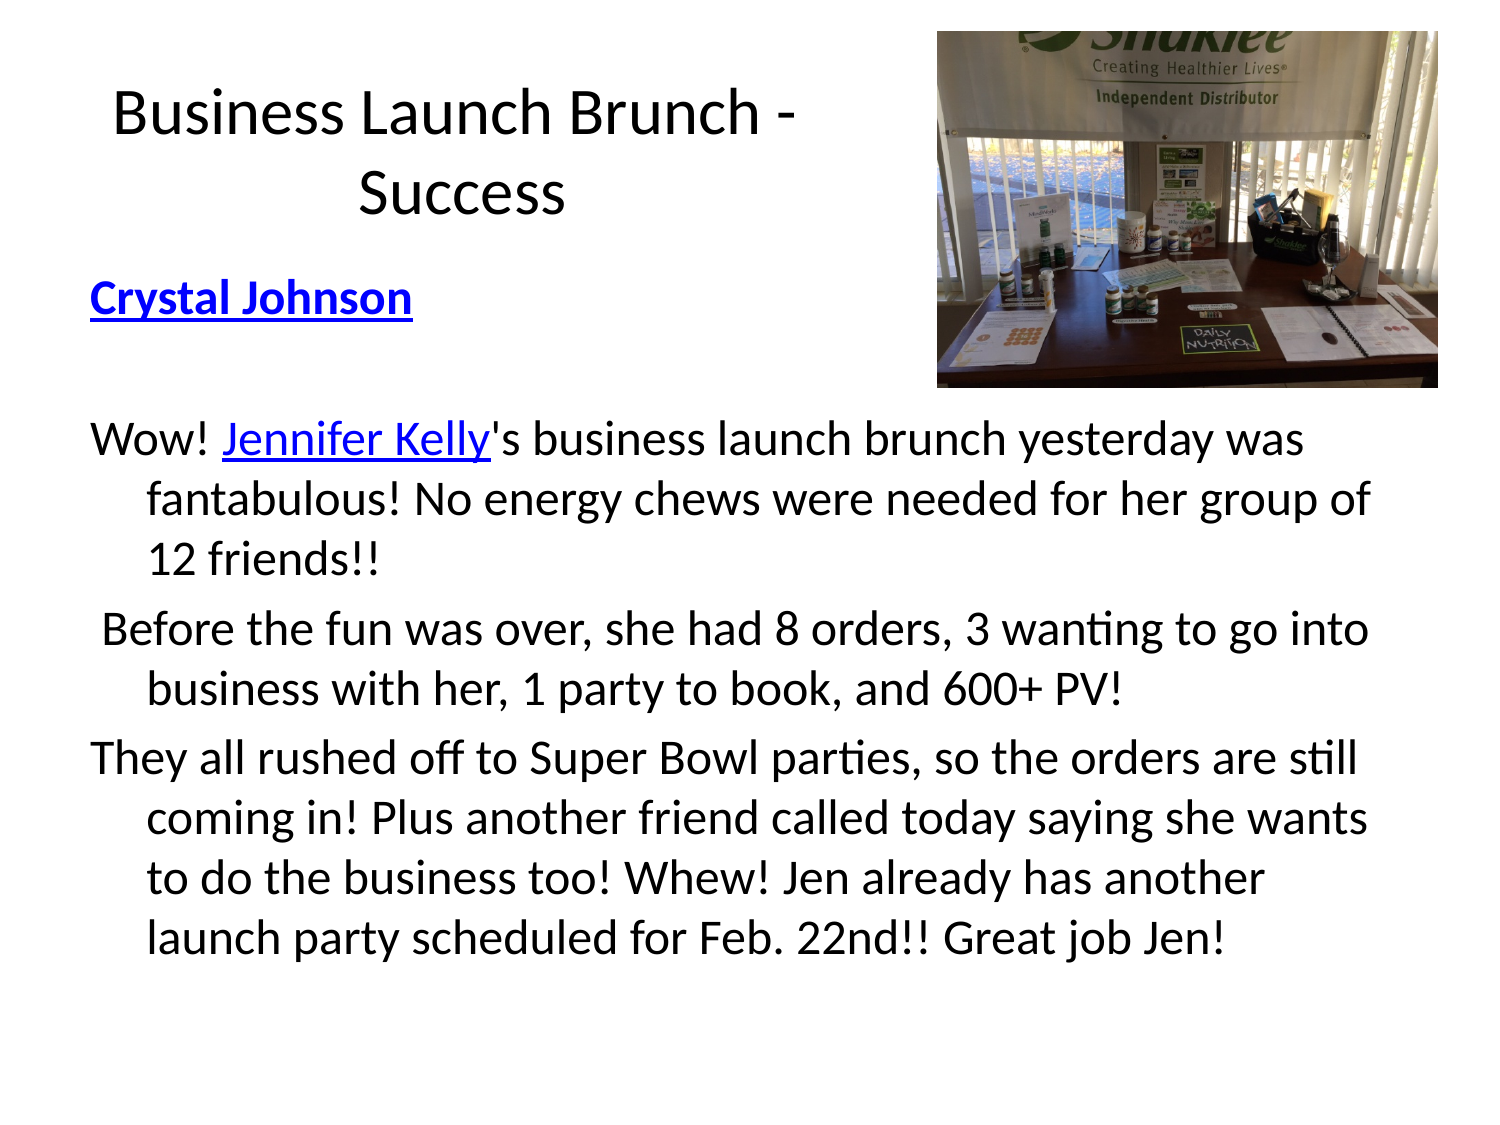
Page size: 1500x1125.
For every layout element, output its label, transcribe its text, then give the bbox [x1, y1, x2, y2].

list Crystal Johnson Wow! Jennifer Kelly's business launch brunch yesterday was fantabulous! No energy chews were needed for her group of 12 friends!! Before the fun was over, she had 8 orders, 3 wanting to go into business with her, 1 party to book, and 600+ PV! They all rushed off to Super Bowl parties, so the orders are still coming in! Plus another friend called today saying she wants to do the business too! Whew! Jen already has another launch party scheduled for Feb. 22nd!! Great job Jen! [75, 187, 1425, 1050]
title Business Launch Brunch - Success [75, 45, 850, 187]
picture [937, 30, 1438, 388]
